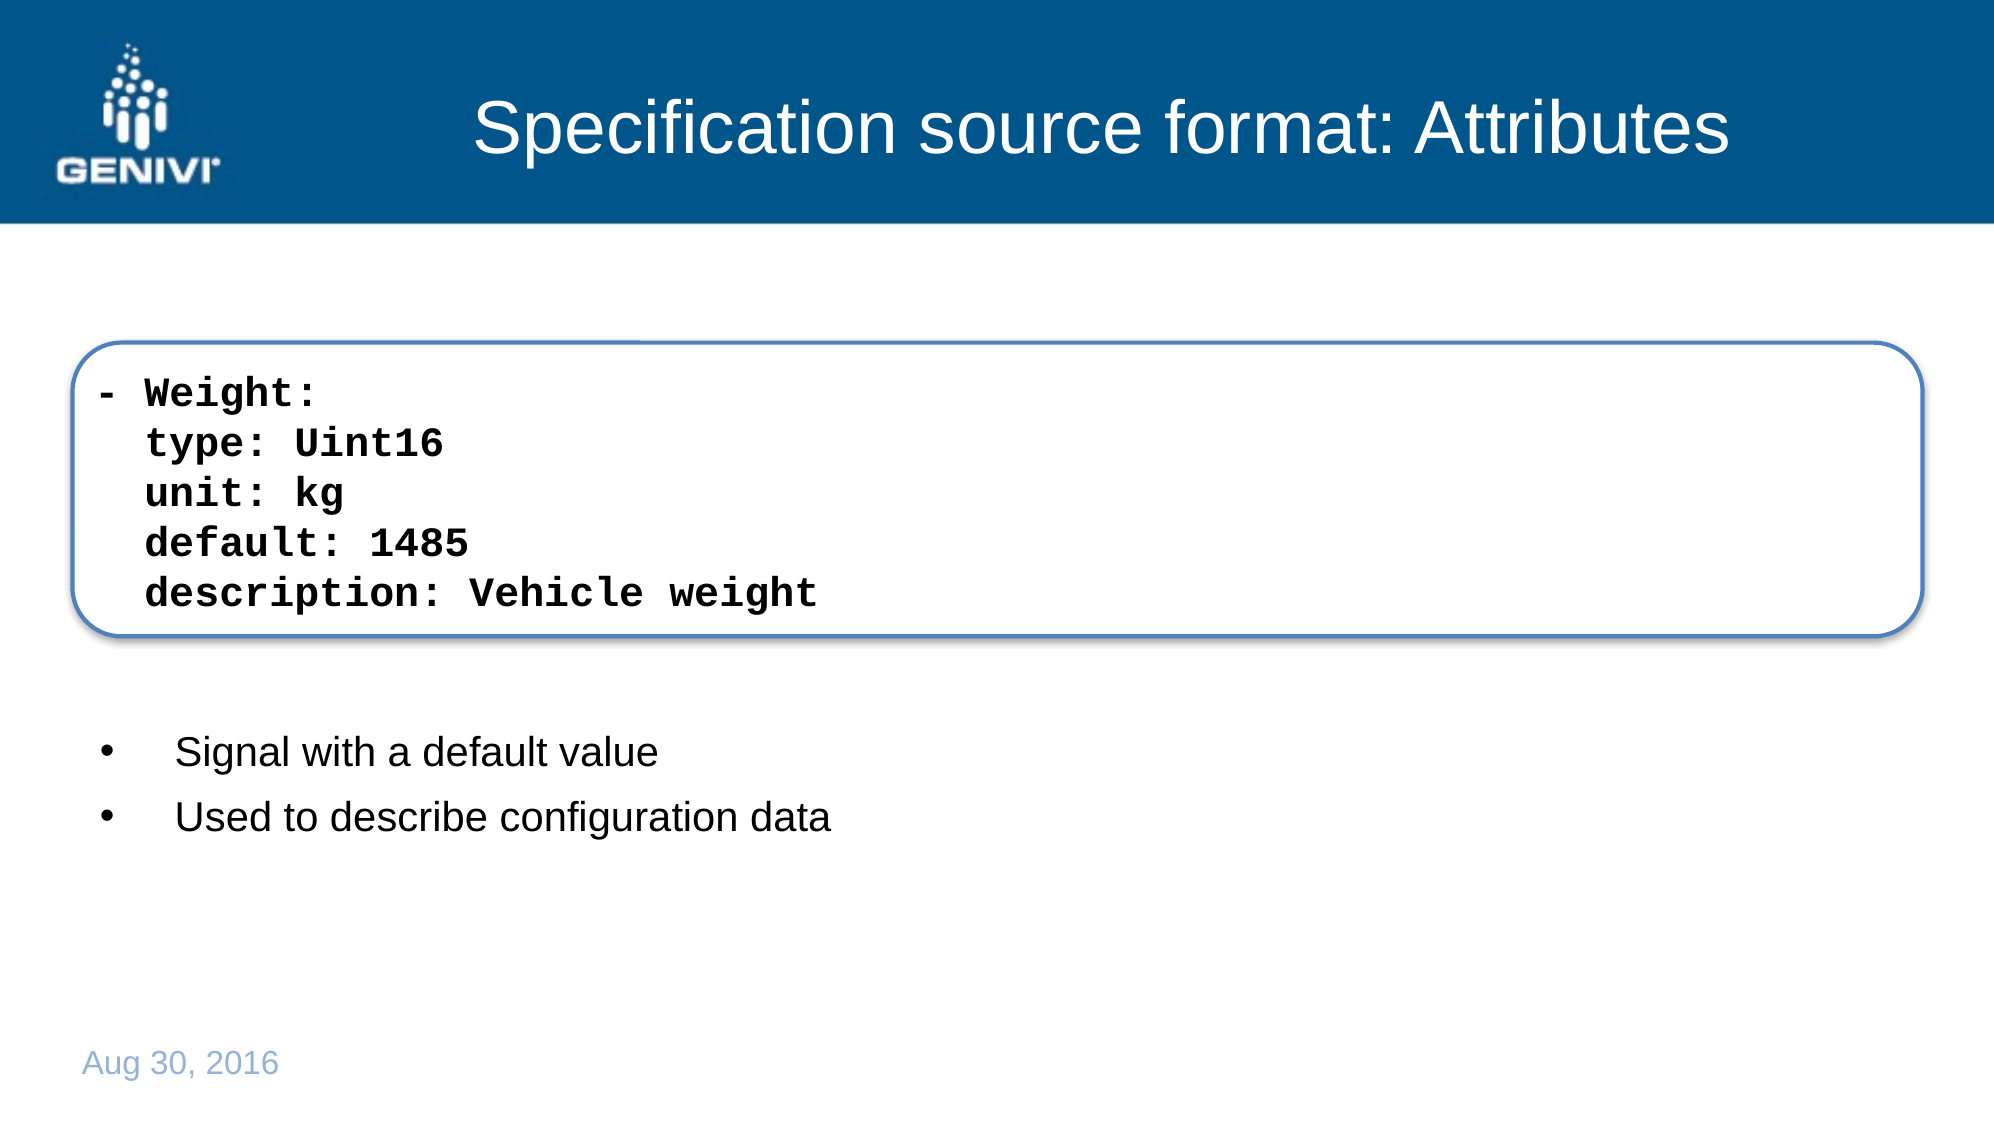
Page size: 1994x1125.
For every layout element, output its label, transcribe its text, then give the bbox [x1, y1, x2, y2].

text_box Signal with a default value Used to describe configuration data [99, 725, 1896, 1043]
text_box - Weight: type: Uint16 unit: kg default: 1485 description: Vehicle weight [72, 342, 1923, 637]
title Specification source format: Attributes [331, 0, 1873, 248]
picture [0, 0, 1994, 1125]
